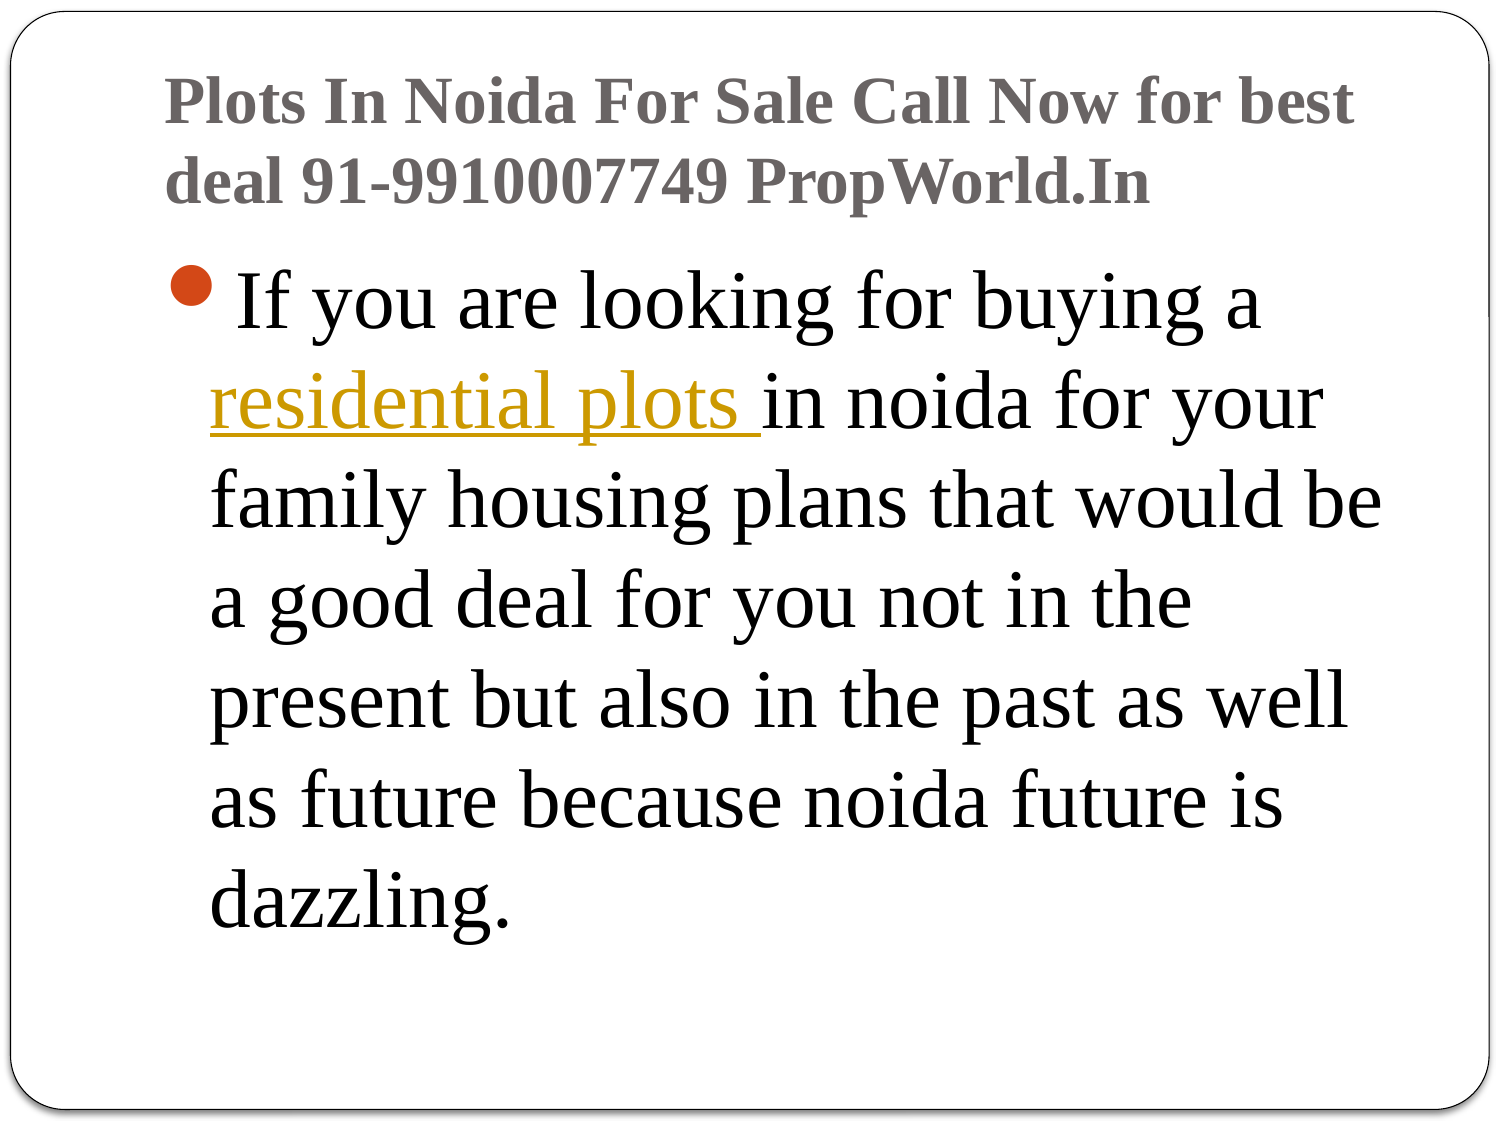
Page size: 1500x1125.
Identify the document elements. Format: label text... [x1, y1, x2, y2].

title Plots In Noida For Sale Call Now for best deal 91-9910007749 PropWorld.In [150, 45, 1425, 233]
list If you are looking for buying a residential plots in noida for your family housing plans that would be a good deal for you not in the present but also in the past as well as future because noida future is dazzling. [150, 237, 1425, 988]
